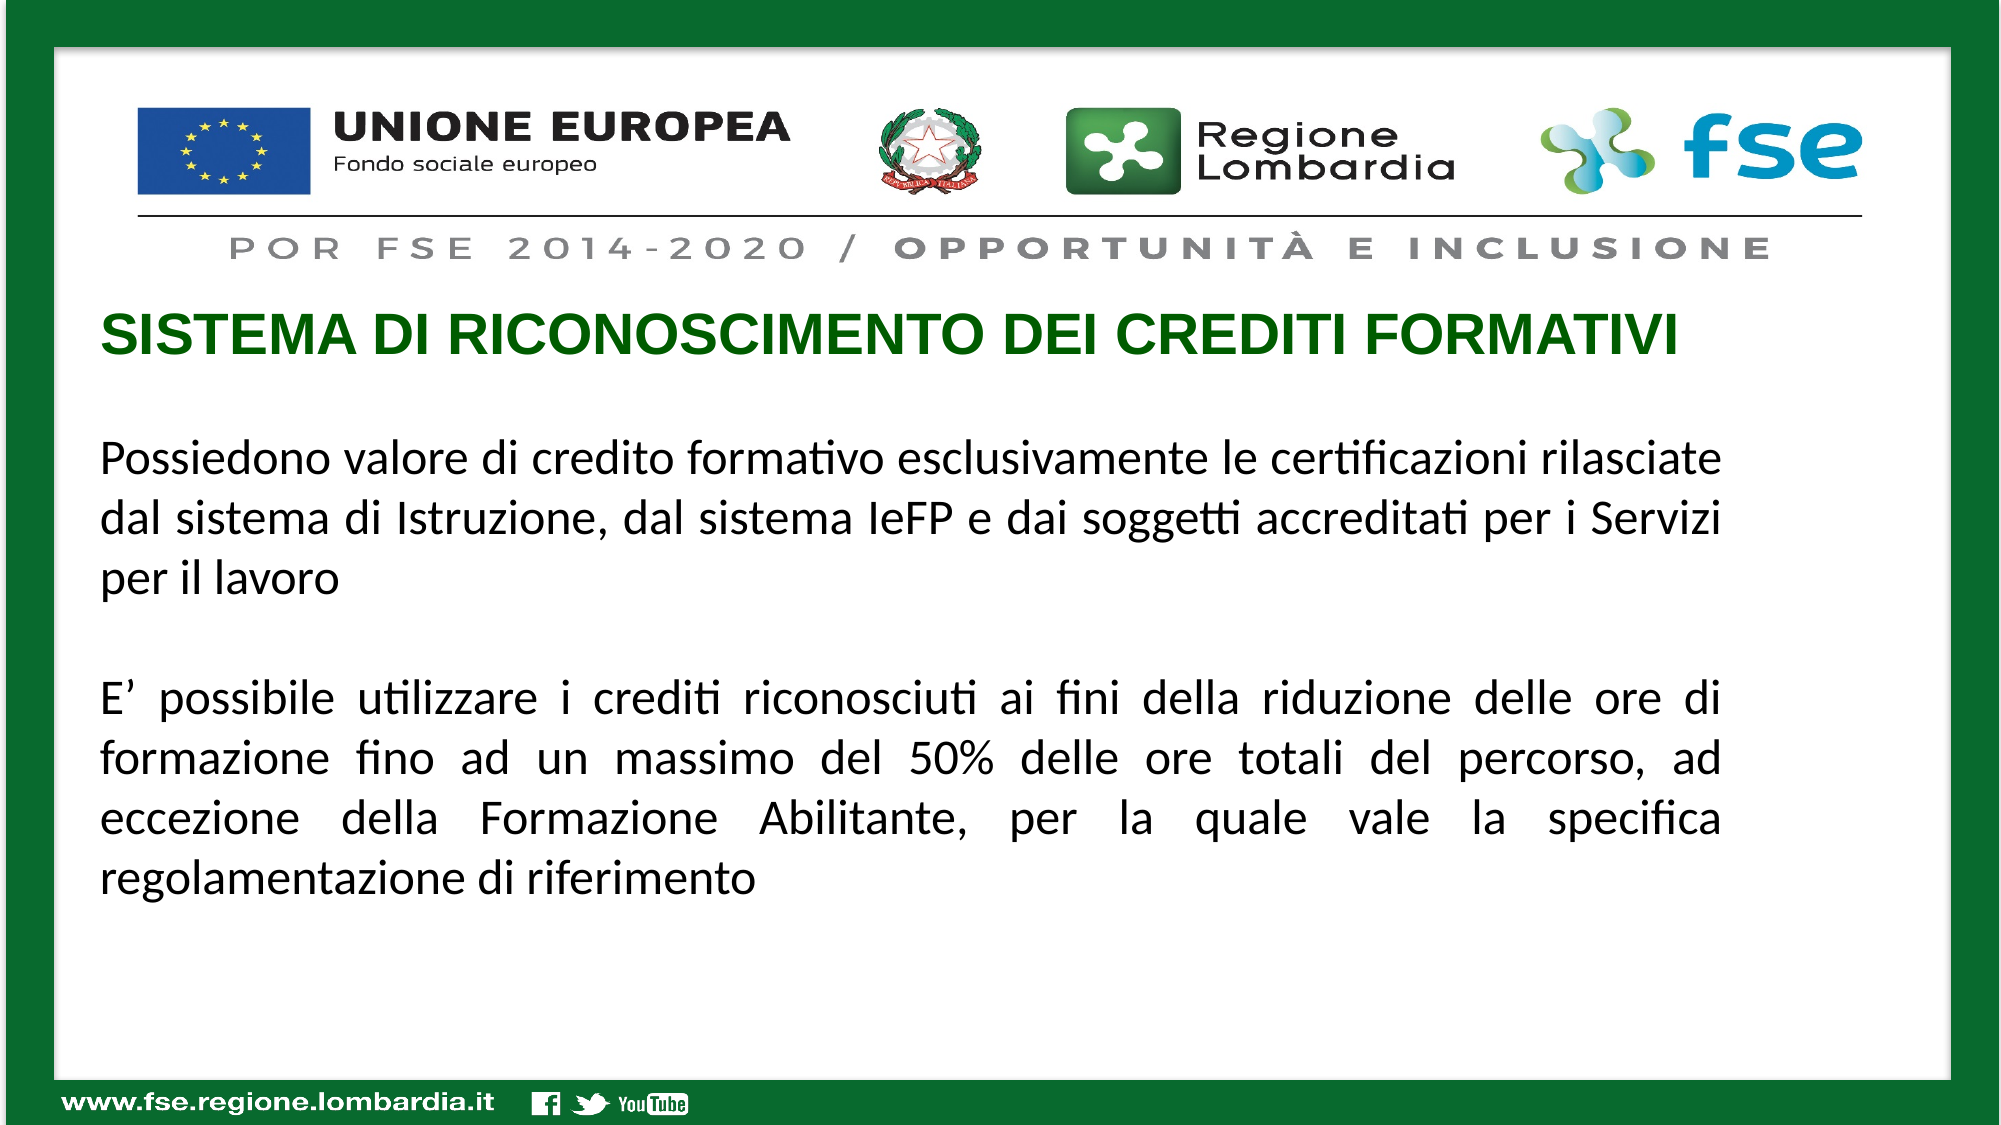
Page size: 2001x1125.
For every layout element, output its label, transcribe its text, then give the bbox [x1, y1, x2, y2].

text_box Possiedono valore di credito formativo esclusivamente le certificazioni rilasciate dal sistema di Istruzione, dal sistema IeFP e dai soggetti accreditati per i Servizi per il lavoro E’ possibile utilizzare i crediti riconosciuti ai fini della riduzione delle ore di formazione fino ad un massimo del 50% delle ore totali del percorso, ad eccezione della Formazione Abilitante, per la quale vale la specifica regolamentazione di riferimento [85, 416, 1738, 1002]
title SISTEMA DI RICONOSCIMENTO DEI CREDITI FORMATIVI [85, 272, 1738, 390]
picture [60, 1091, 689, 1116]
picture [132, 103, 1867, 267]
